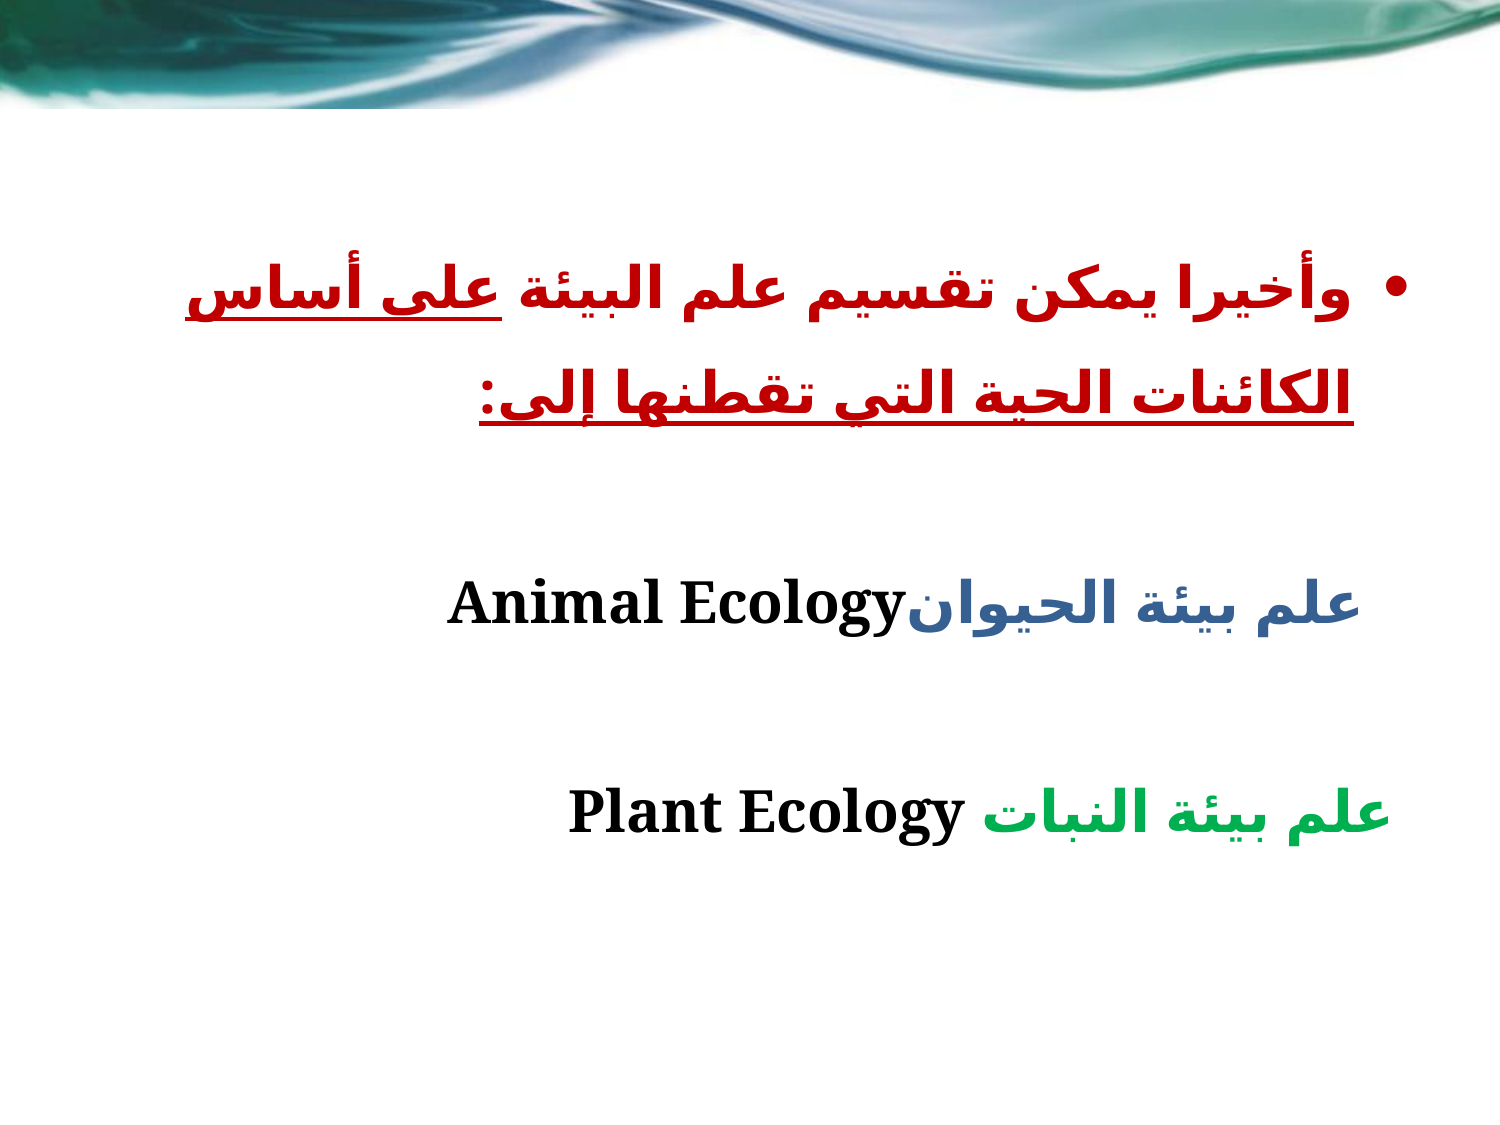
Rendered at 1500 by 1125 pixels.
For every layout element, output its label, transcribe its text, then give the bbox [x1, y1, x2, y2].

list وأخيرا يمكن تقسيم علم البيئة على أساس الكائنات الحية التي تقطنها إلى: Animal Ecologyعلم بيئة الحيوان Plant Ecology علم بيئة النبات [75, 208, 1425, 913]
picture [0, 0, 1500, 109]
